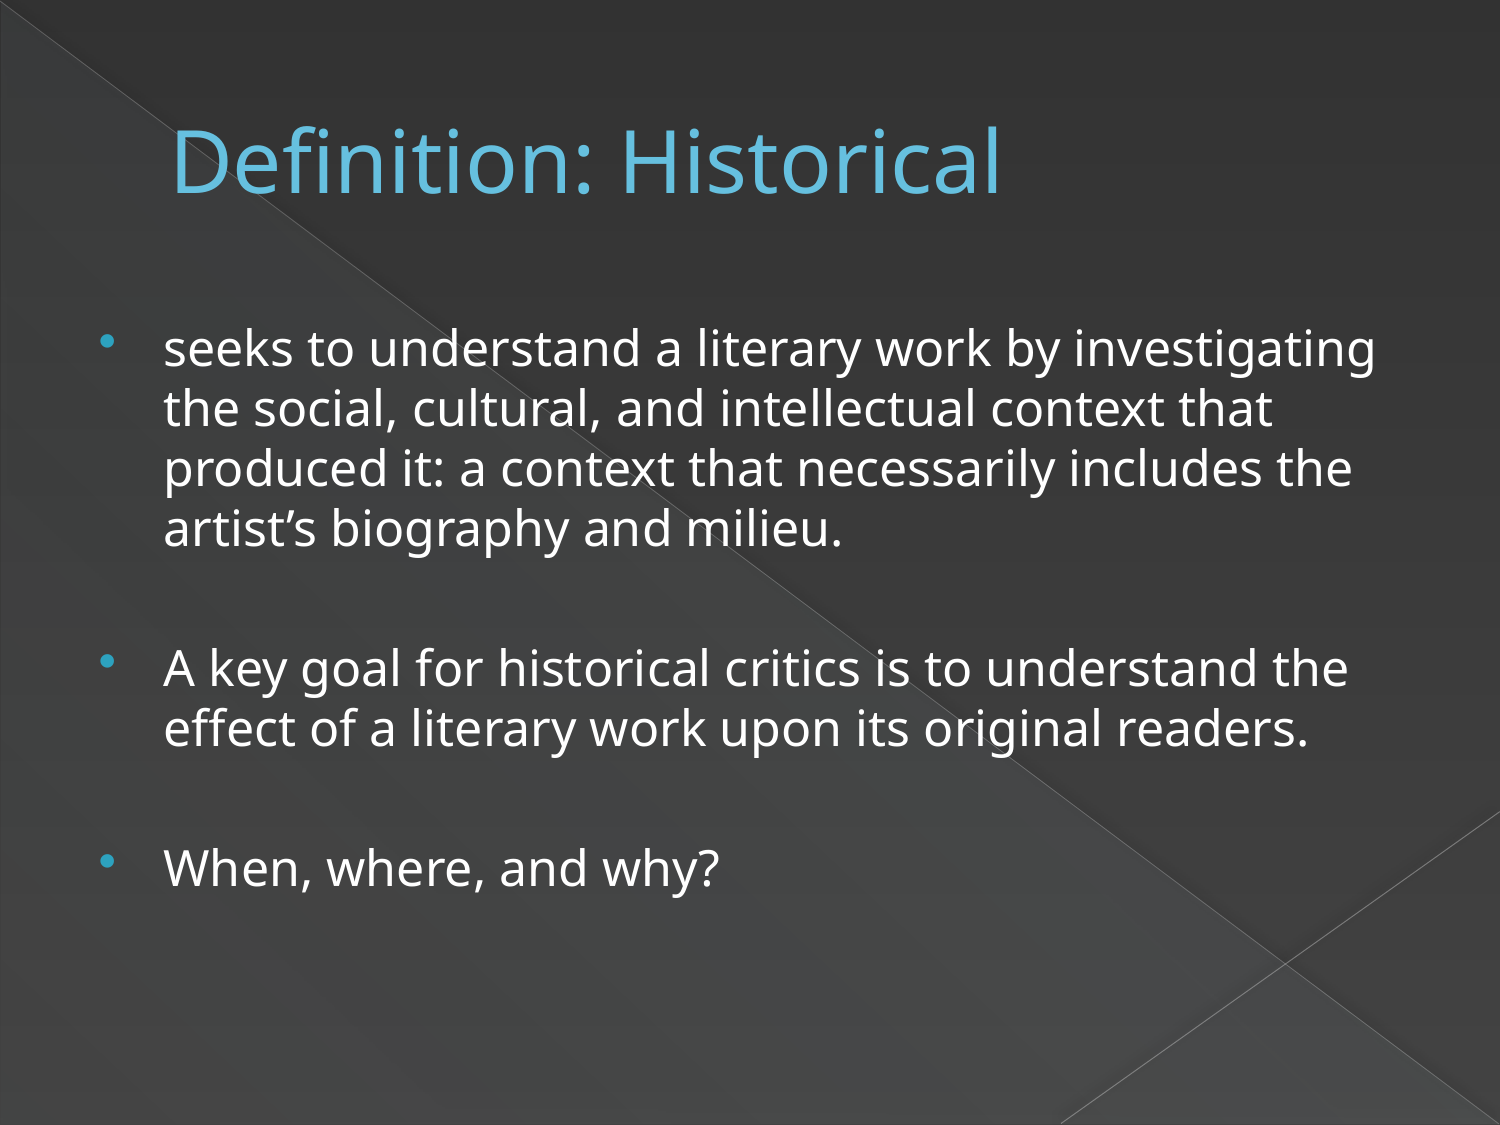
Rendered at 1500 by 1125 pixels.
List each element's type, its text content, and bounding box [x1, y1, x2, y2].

title Definition: Historical [75, 43, 1425, 274]
list seeks to understand a literary work by investigating the social, cultural, and intellectual context that produced it: a context that necessarily includes the artist’s biography and milieu. A key goal for historical critics is to understand the effect of a literary work upon its original readers. When, where, and why? [74, 308, 1426, 1060]
